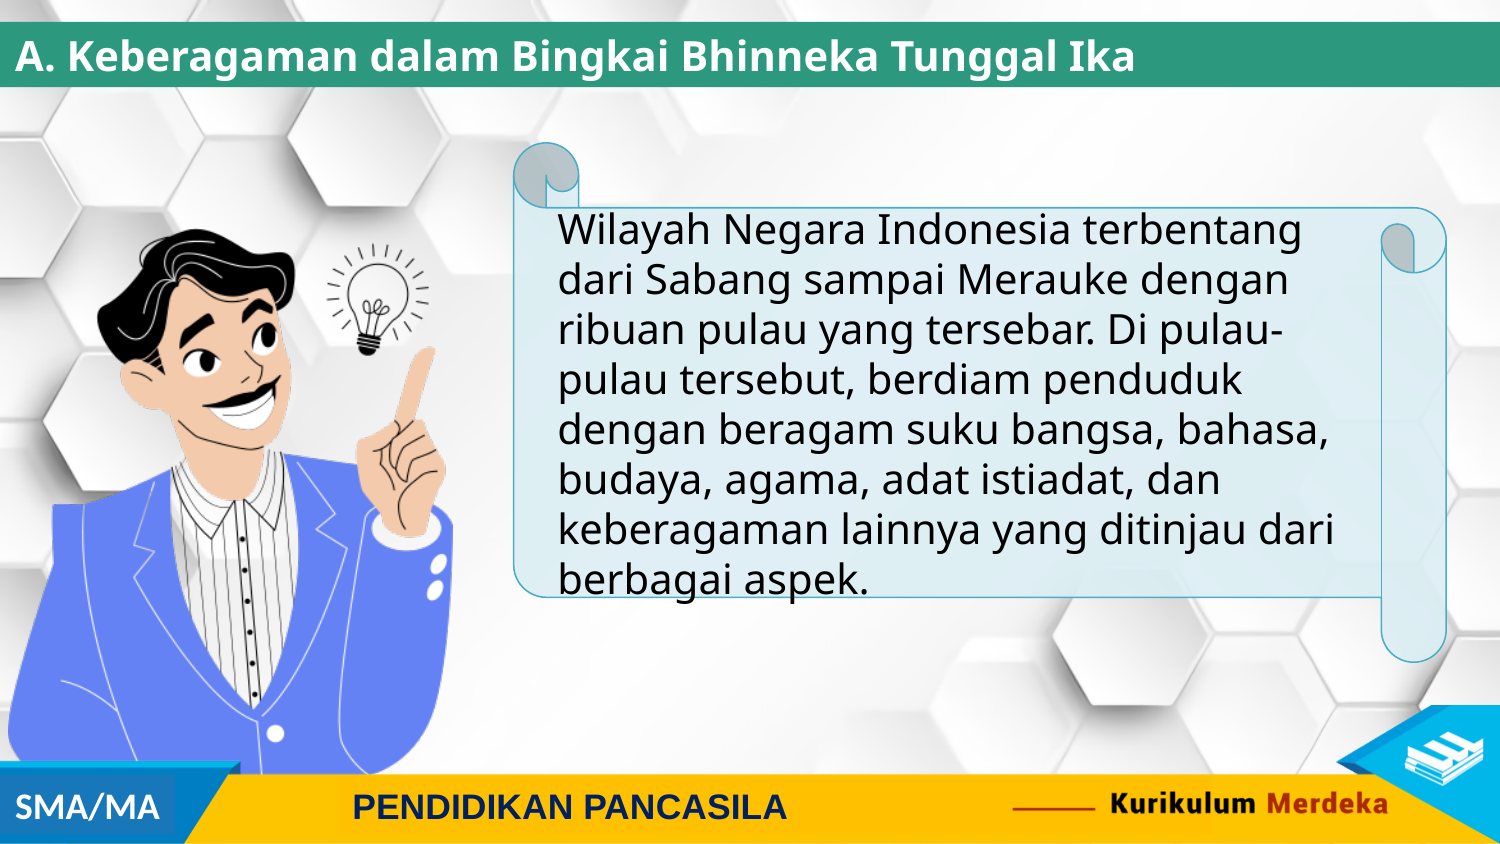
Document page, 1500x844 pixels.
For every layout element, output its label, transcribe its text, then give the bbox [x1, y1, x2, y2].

picture [0, 89, 1500, 705]
text_box Wilayah Negara Indonesia terbentang dari Sabang sampai Merauke dengan ribuan pulau yang tersebar. Di pulau-pulau tersebut, berdiam penduduk dengan beragam suku bangsa, bahasa, budaya, agama, adat istiadat, dan keberagaman lainnya yang ditinjau dari berbagai aspek. [513, 142, 1447, 663]
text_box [0, 705, 1500, 844]
picture [0, 0, 1500, 20]
text_box A. Keberagaman dalam Bingkai Bhinneka Tunggal Ika [0, 20, 1500, 89]
